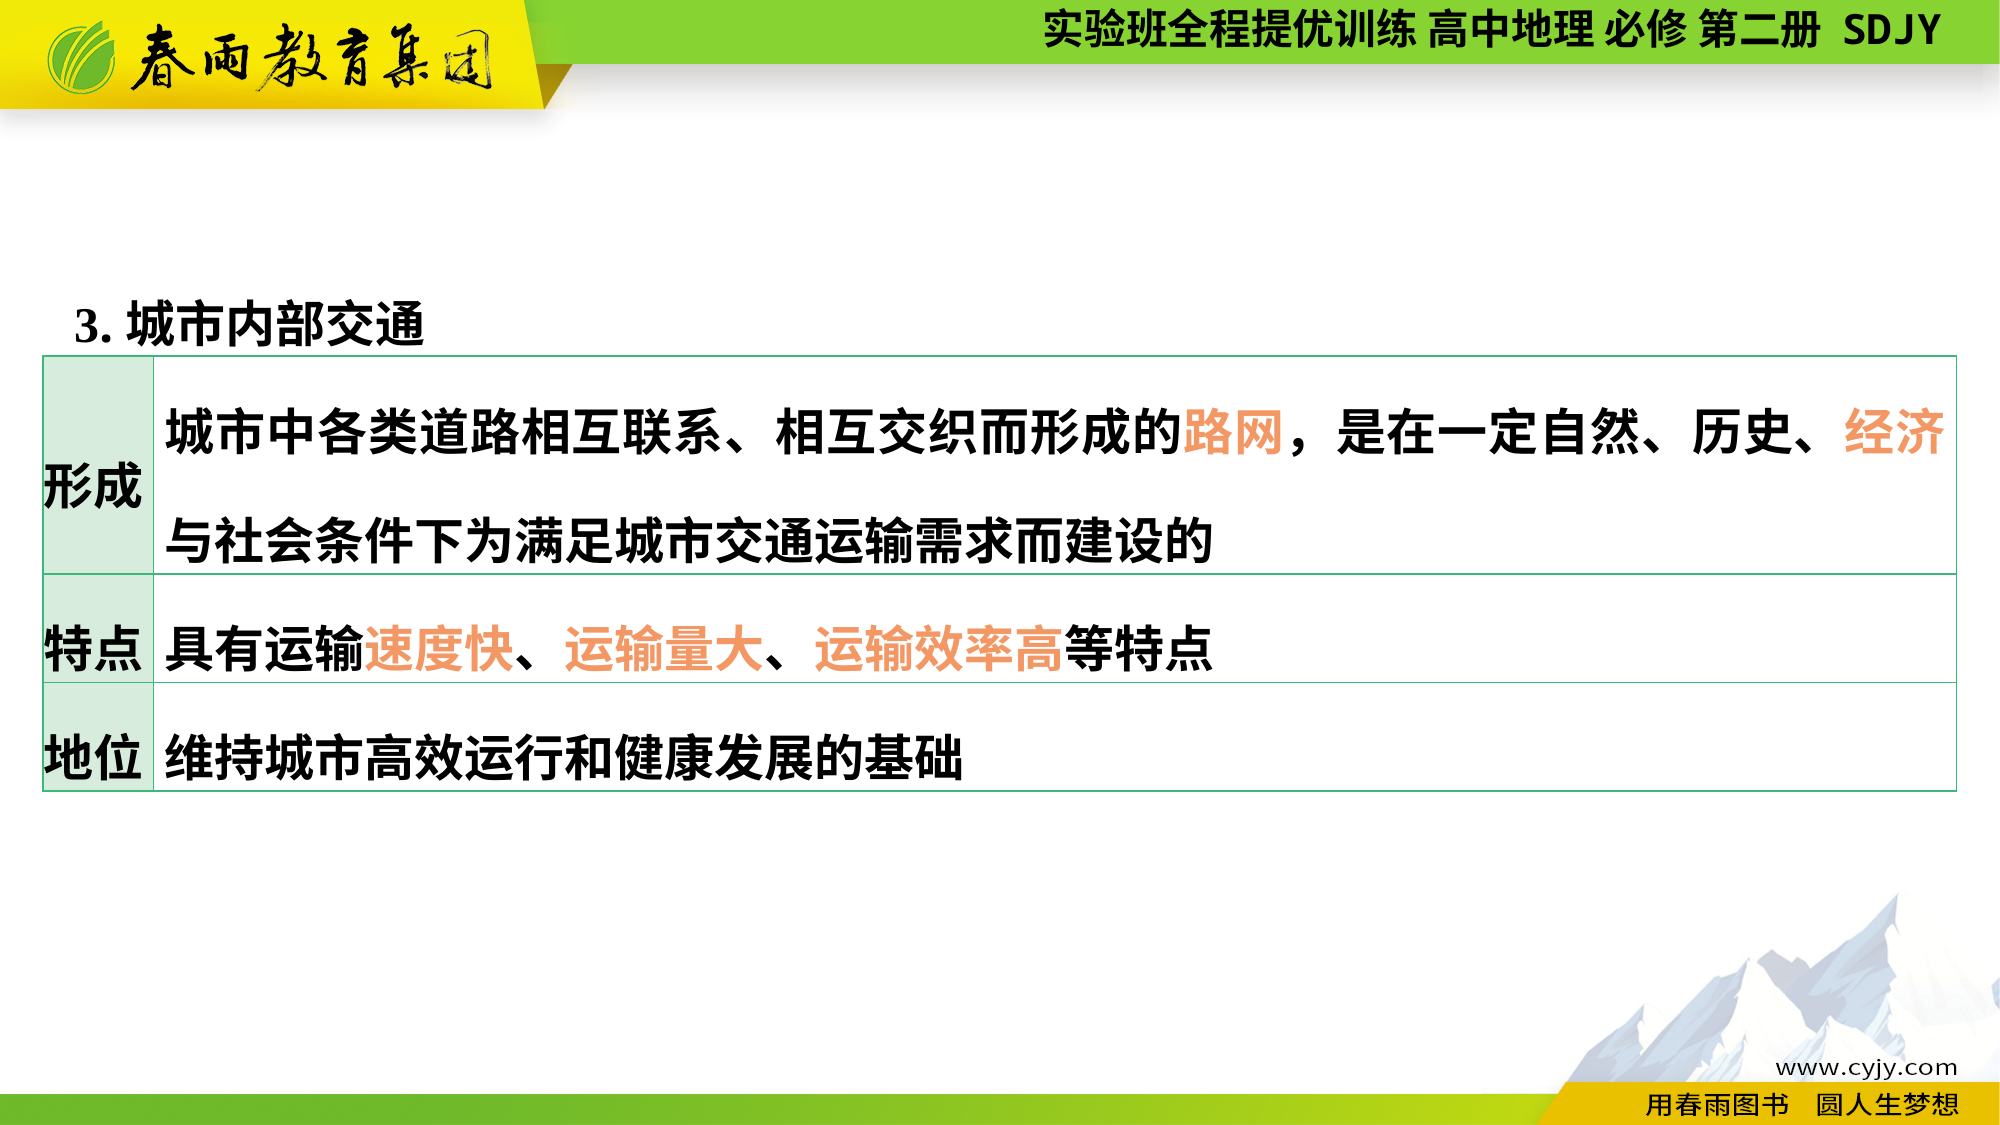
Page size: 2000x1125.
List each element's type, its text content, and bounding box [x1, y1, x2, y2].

picture [0, 0, 2000, 1125]
table_header 形成 [44, 357, 153, 573]
table_header 城市中各类道路相互联系、相互交织而形成的路网，是在一定自然、历史、经济与社会条件下为满足城市交通运输需求而建设的 [154, 357, 1956, 573]
table_cell 维持城市高效运行和健康发展的基础 [154, 683, 1956, 790]
table_cell 特点 [44, 575, 153, 682]
list 3.城市内部交通 [59, 255, 1944, 350]
table_cell 地位 [44, 683, 153, 790]
table_cell 具有运输速度快、运输量大、运输效率高等特点 [154, 575, 1956, 682]
